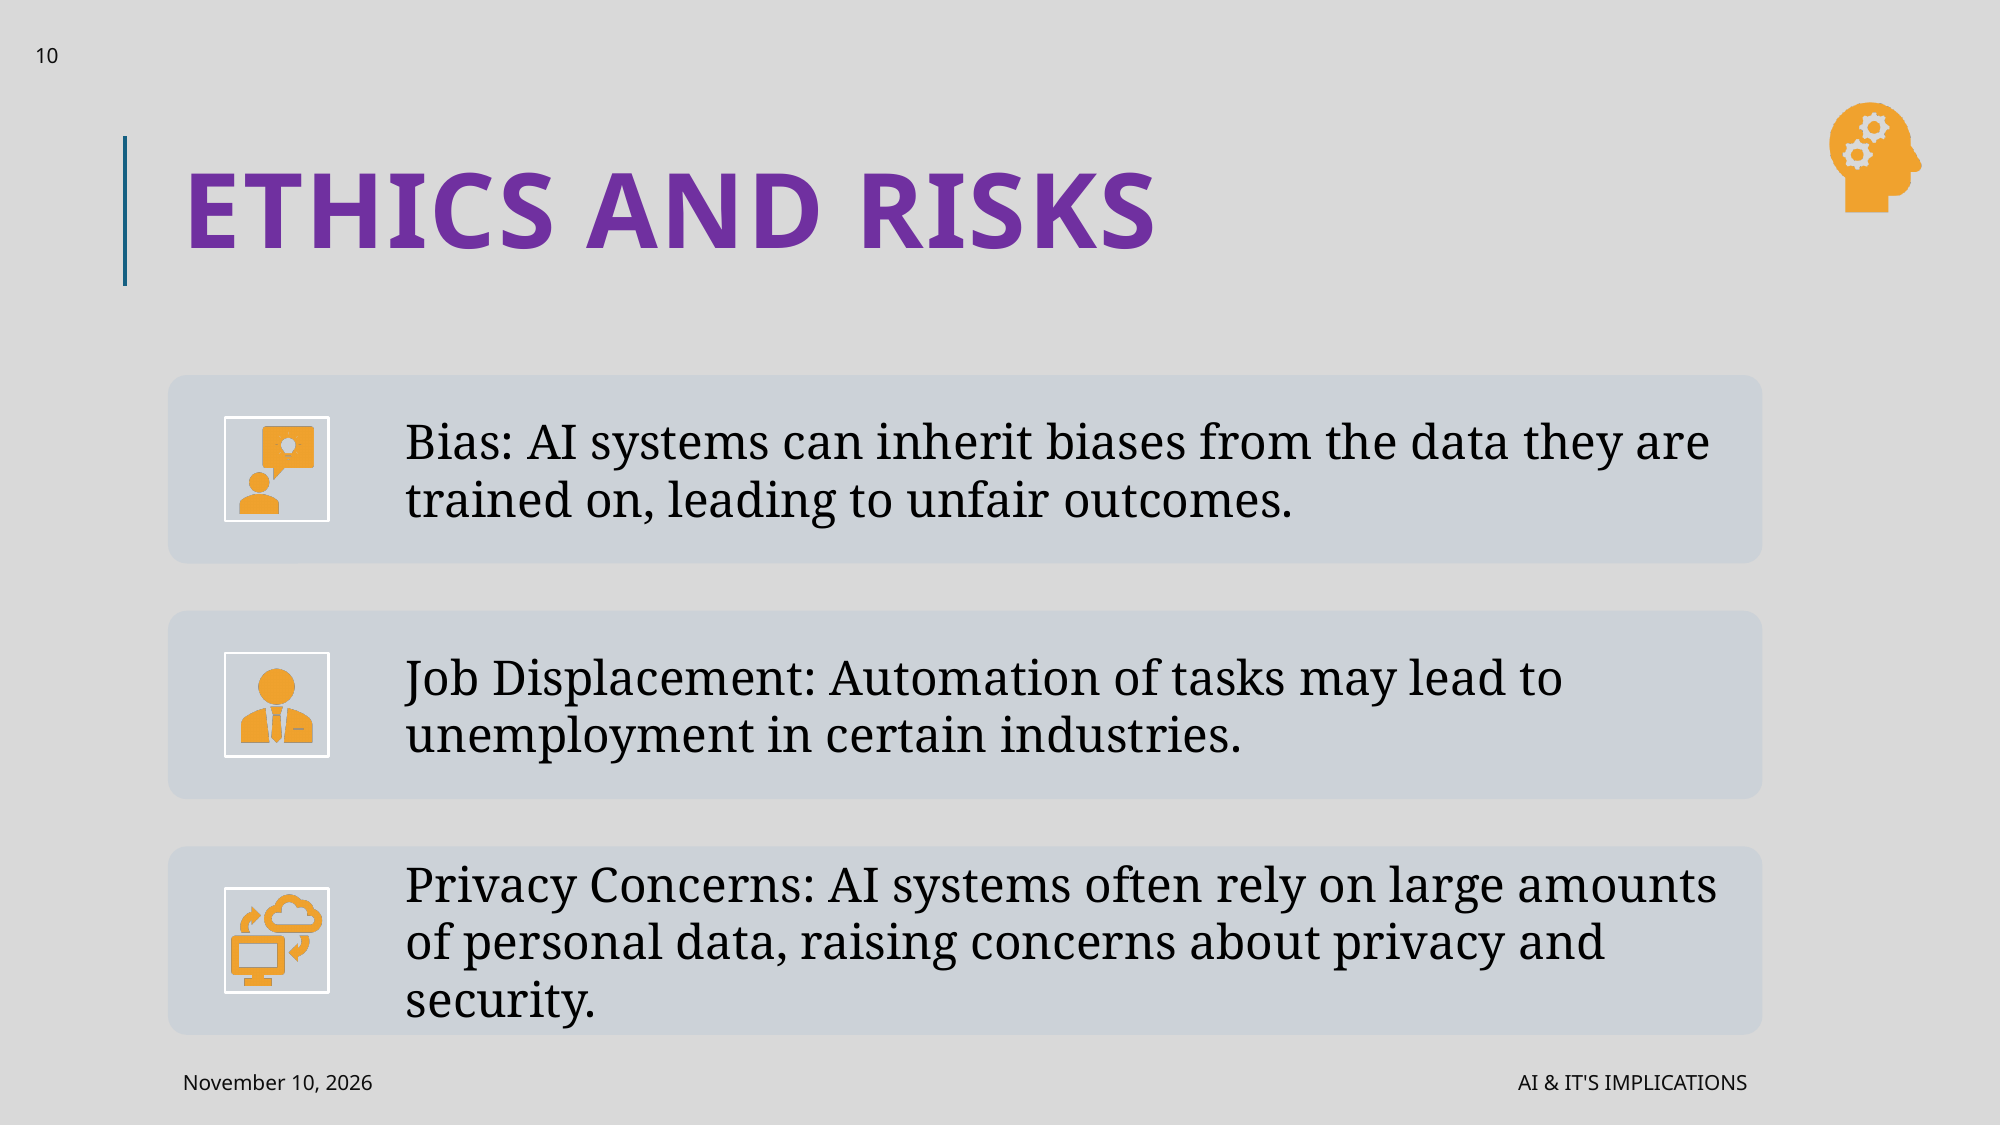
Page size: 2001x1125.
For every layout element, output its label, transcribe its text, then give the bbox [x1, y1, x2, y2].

slide_number 10 [20, 34, 180, 80]
title Ethics and Risks [168, 96, 1763, 342]
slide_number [168, 1061, 522, 1107]
footer AI & It's Implications [794, 1061, 1763, 1107]
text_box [167, 374, 1763, 1036]
picture [1811, 95, 1939, 224]
